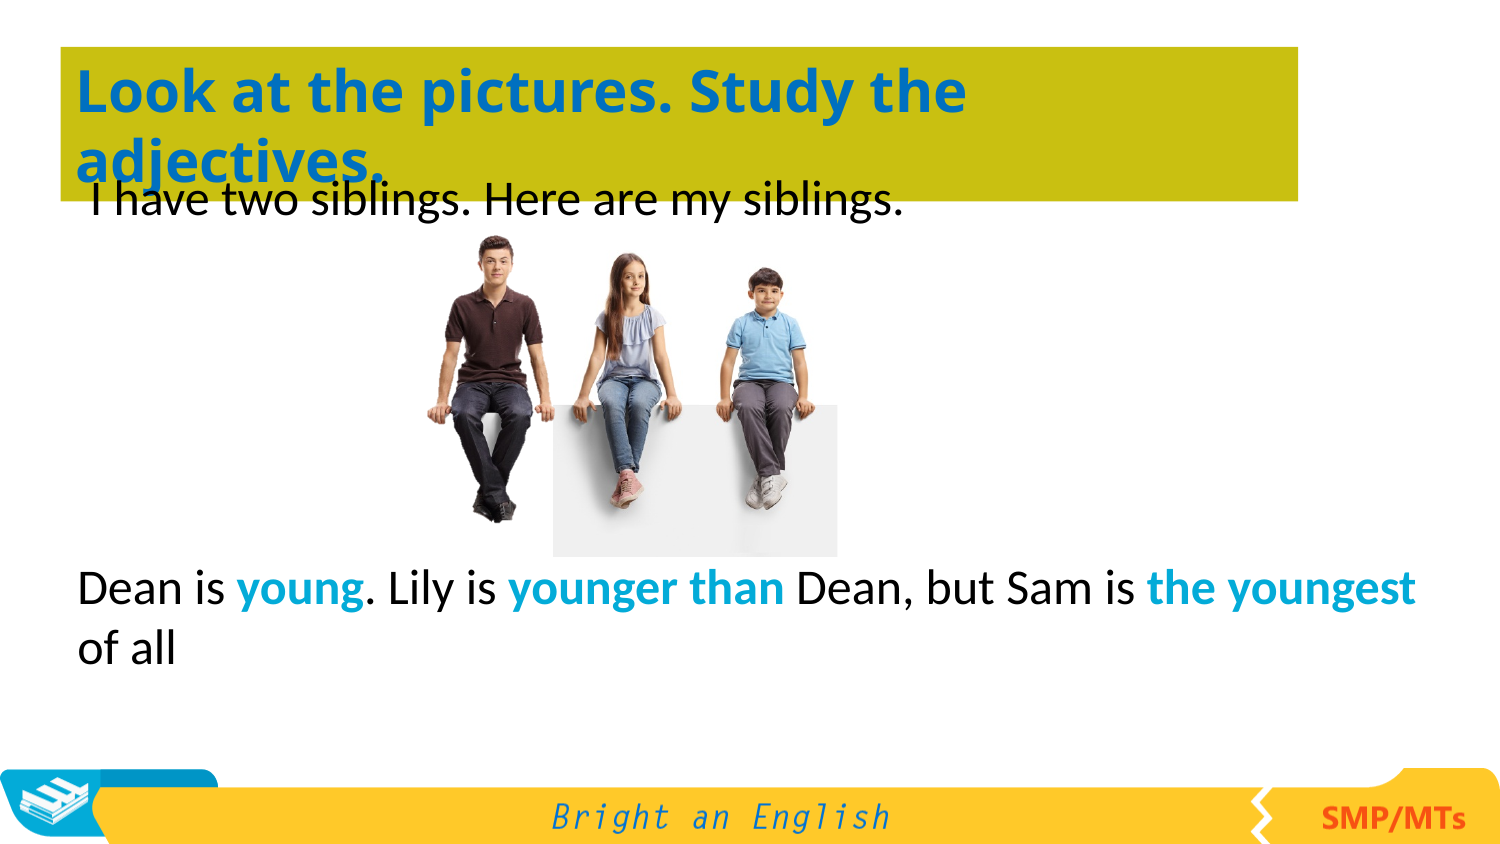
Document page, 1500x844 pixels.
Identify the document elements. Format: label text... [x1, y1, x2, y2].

text_box I have two siblings. Here are my siblings. [75, 157, 1388, 233]
text_box Look at the pictures. Study the adjectives. [60, 46, 1299, 202]
text_box Dean is young. Lily is younger than Dean, but Sam is the youngest of all [62, 546, 1463, 682]
picture [0, 768, 1500, 844]
picture [424, 162, 838, 565]
picture [20, 778, 88, 823]
